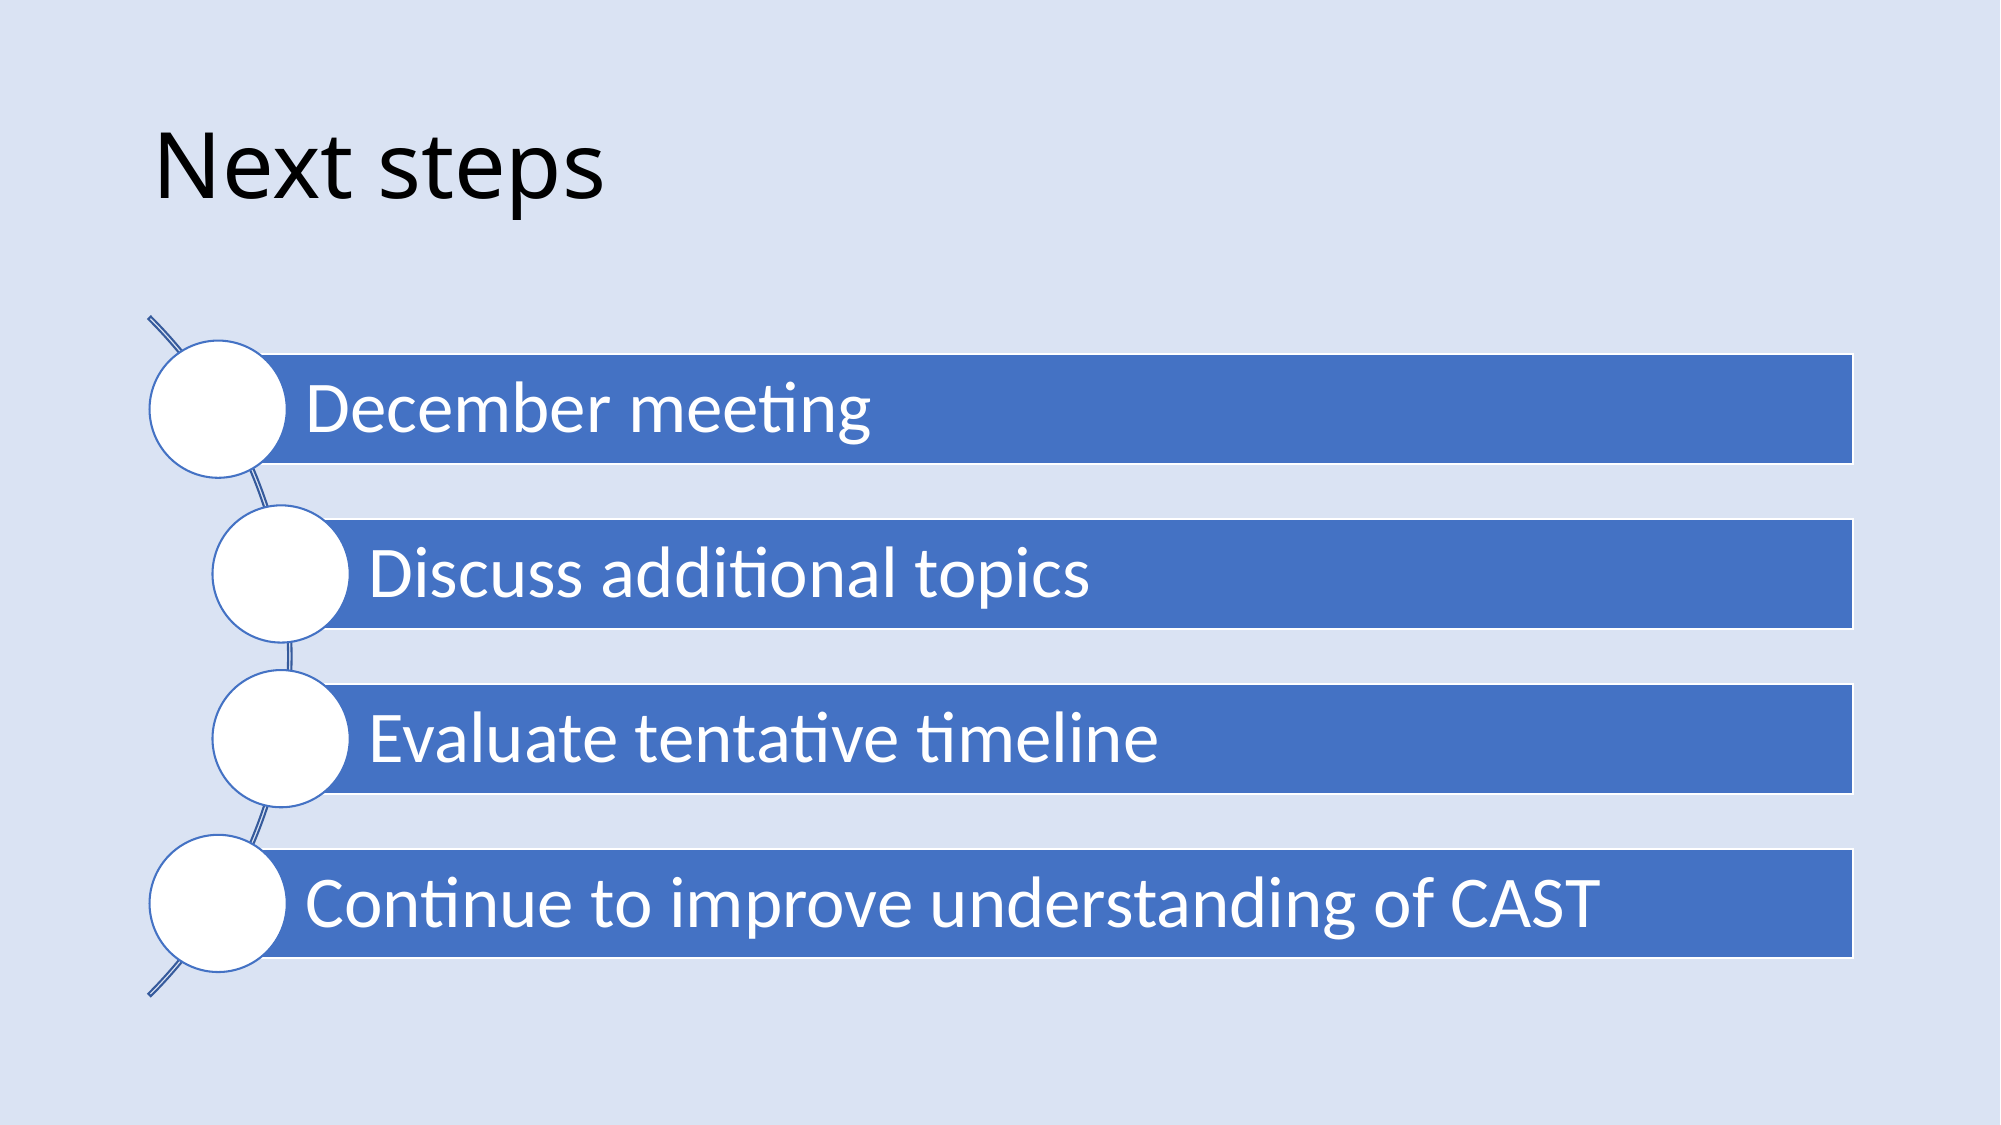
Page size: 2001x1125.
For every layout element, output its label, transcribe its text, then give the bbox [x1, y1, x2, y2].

title Next steps [137, 59, 1863, 278]
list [137, 299, 1863, 1014]
